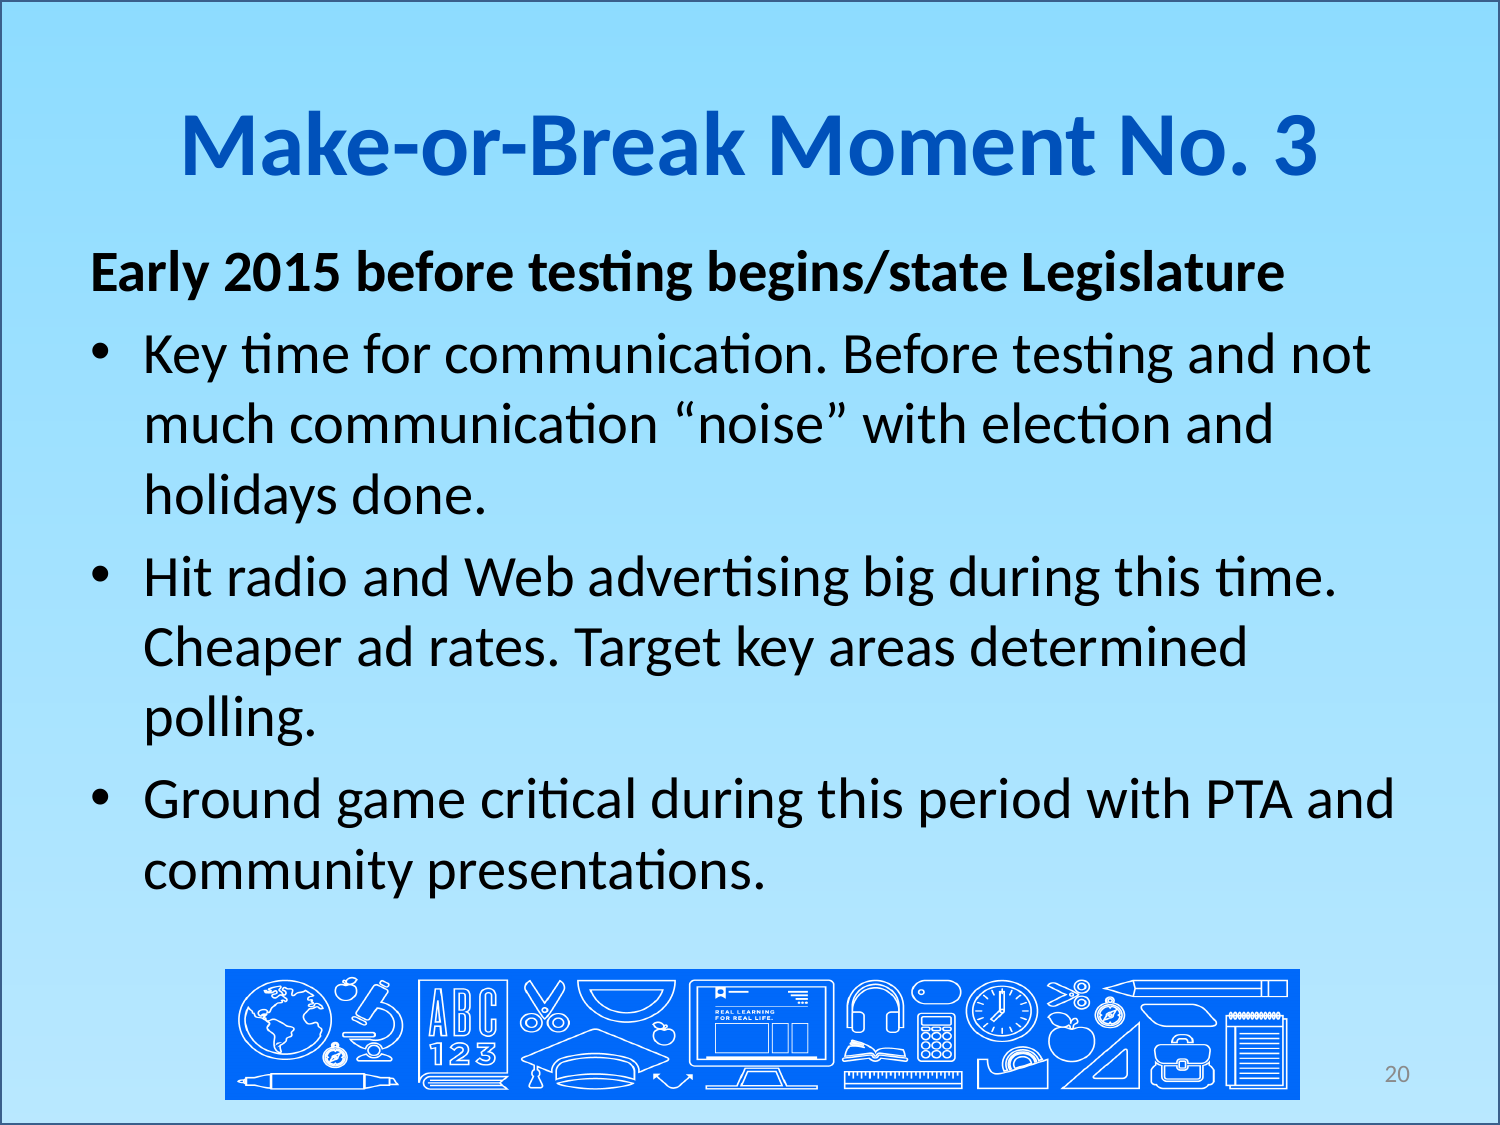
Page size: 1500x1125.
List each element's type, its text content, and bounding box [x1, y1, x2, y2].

picture [225, 969, 1300, 1100]
list Early 2015 before testing begins/state Legislature Key time for communication. Before testing and not much communication “noise” with election and holidays done. Hit radio and Web advertising big during this time. Cheaper ad rates. Target key areas determined polling. Ground game critical during this period with PTA and community presentations. [75, 224, 1425, 913]
slide_number 20 [1074, 1042, 1425, 1103]
title Make-or-Break Moment No. 3 [75, 45, 1425, 224]
